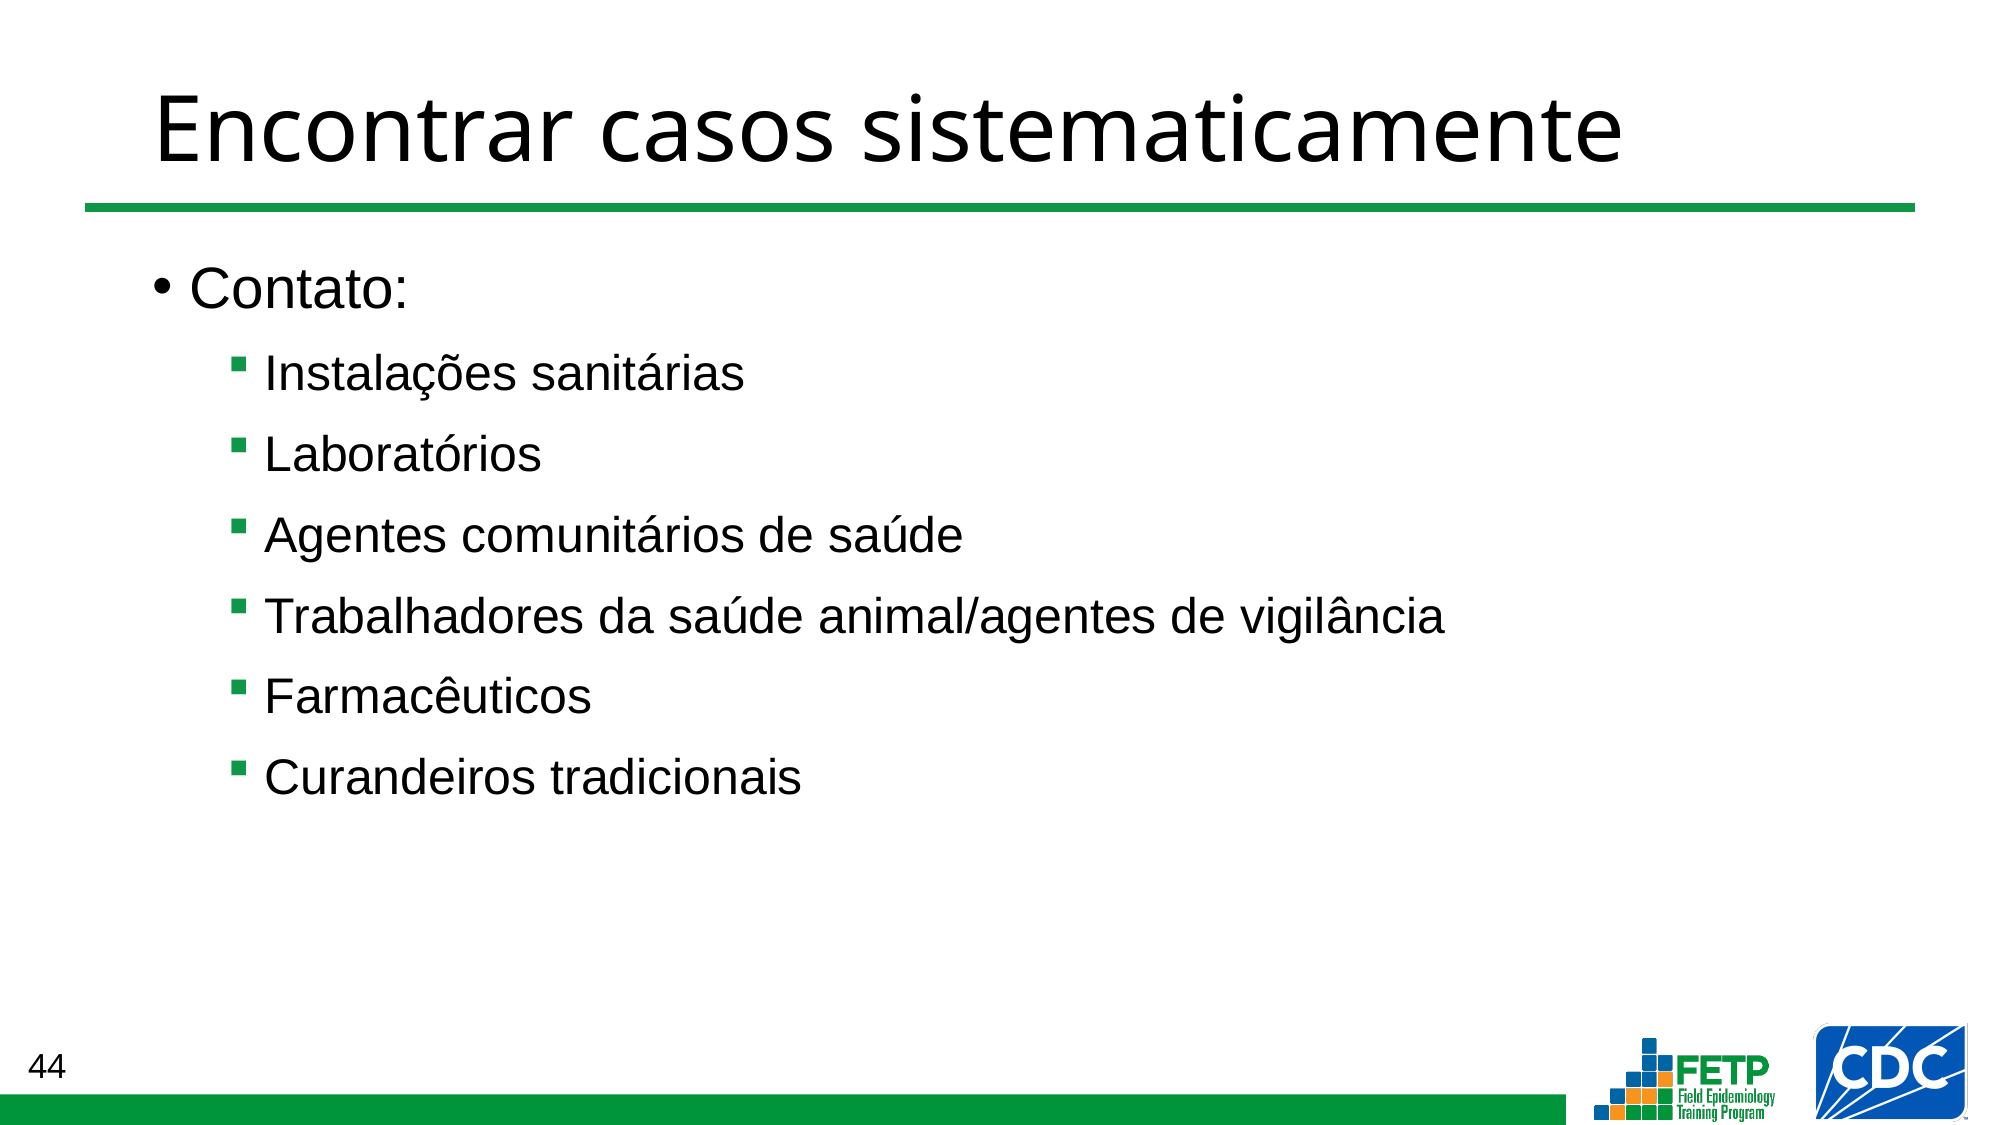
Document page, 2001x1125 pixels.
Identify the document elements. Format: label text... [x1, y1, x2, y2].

title Encontrar casos sistematicamente [137, 75, 1863, 207]
picture [1813, 1023, 1968, 1122]
picture [1594, 1038, 1775, 1122]
list Contato: Instalações sanitárias Laboratórios Agentes comunitários de saúde Trabalhadores da saúde animal/agentes de vigilância Farmacêuticos Curandeiros tradicionais [137, 242, 1863, 1004]
